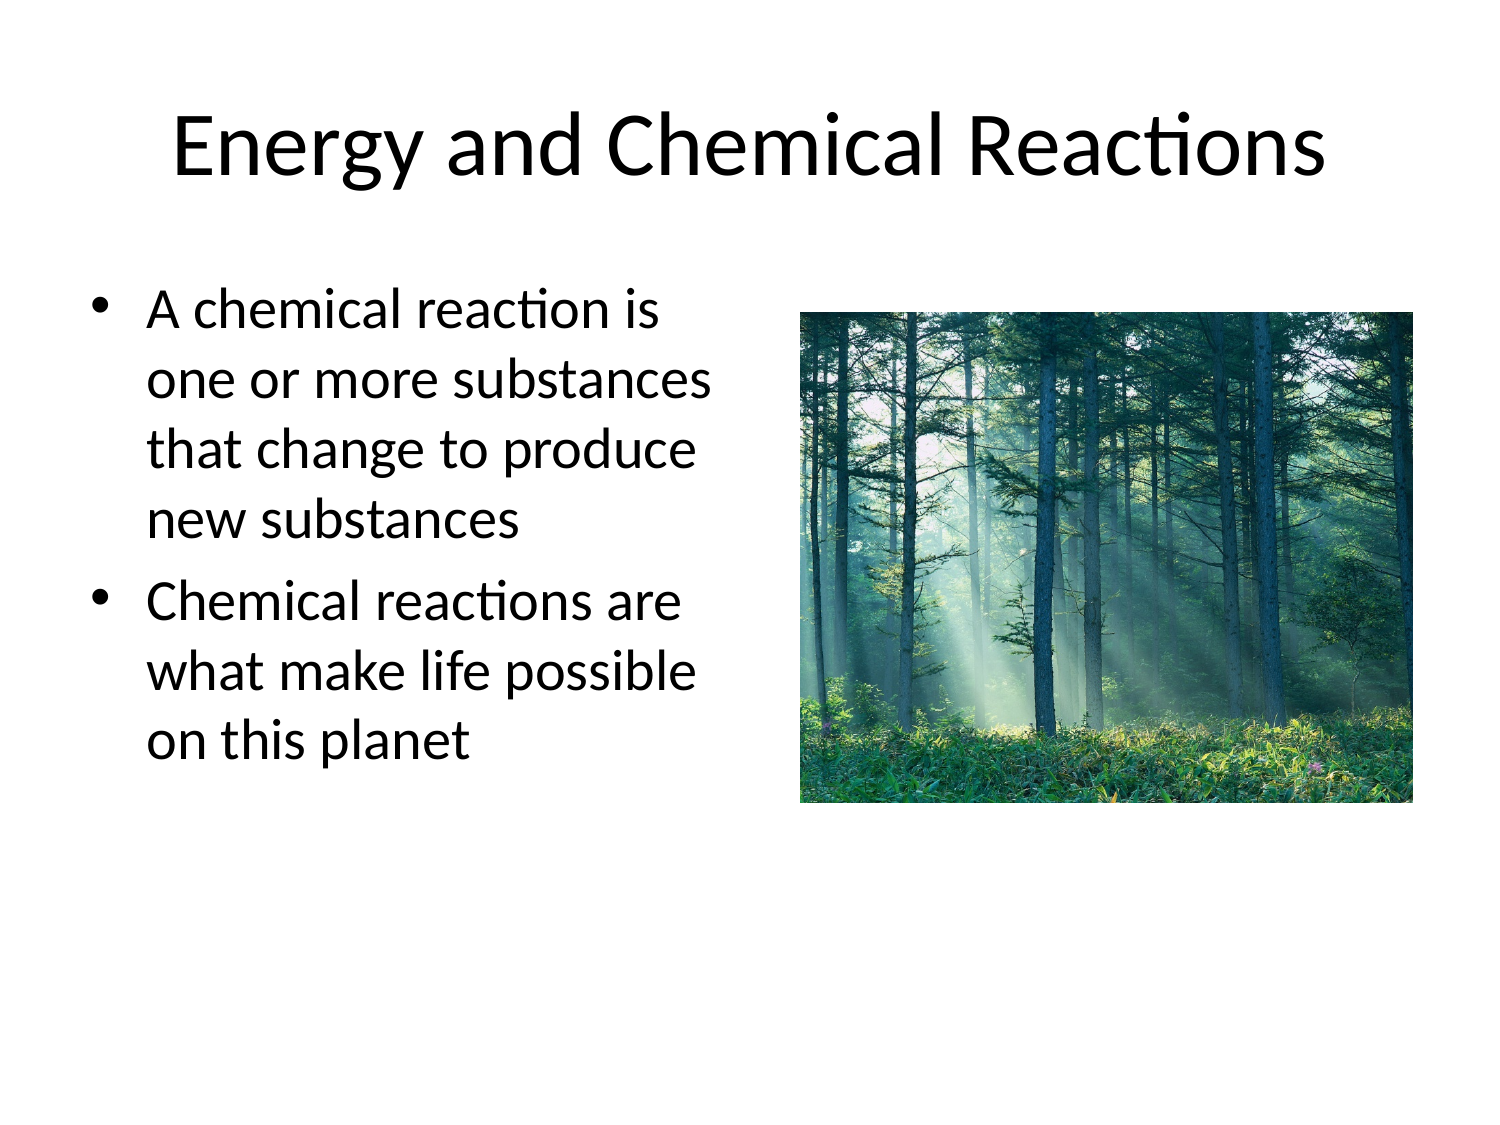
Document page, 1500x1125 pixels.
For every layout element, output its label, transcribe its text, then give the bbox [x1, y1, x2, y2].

title Energy and Chemical Reactions [75, 45, 1425, 233]
picture [799, 312, 1413, 803]
list A chemical reaction is one or more substances that change to produce new substances Chemical reactions are what make life possible on this planet [75, 262, 738, 1005]
